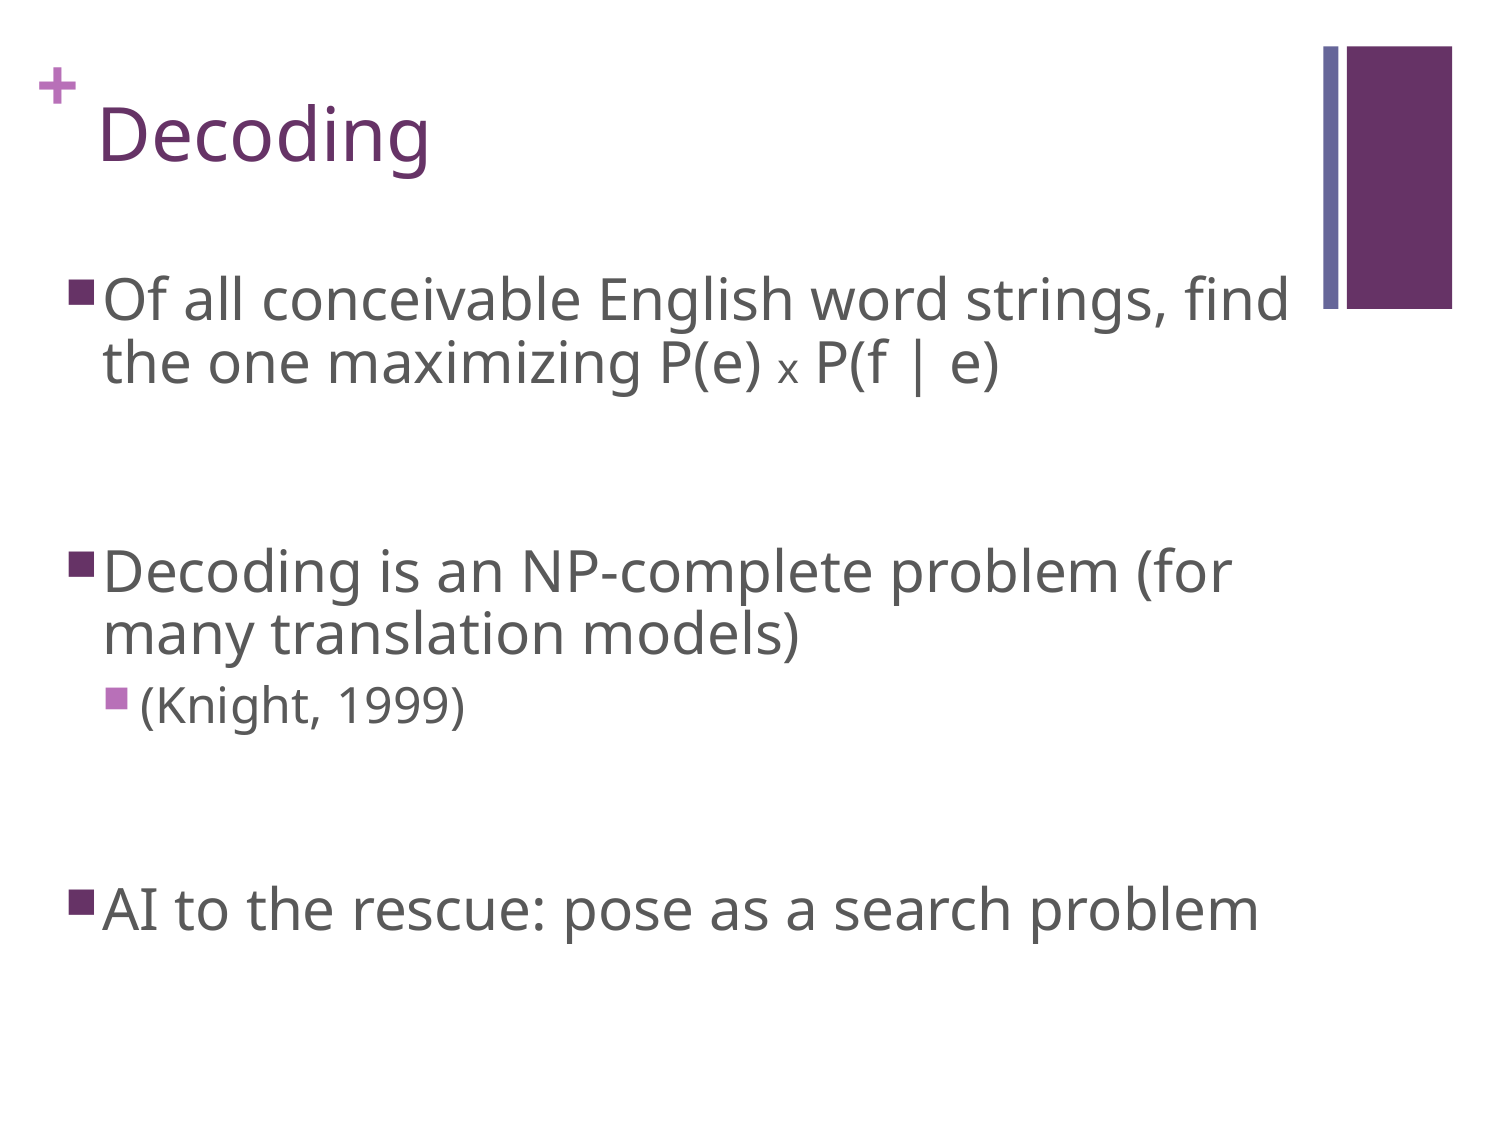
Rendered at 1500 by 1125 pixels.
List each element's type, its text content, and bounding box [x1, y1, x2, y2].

title Decoding [81, 79, 1322, 262]
list Of all conceivable English word strings, find the one maximizing P(e) x P(f | e) Decoding is an NP-complete problem (for many translation models) (Knight, 1999) AI to the rescue: pose as a search problem [50, 262, 1322, 1005]
